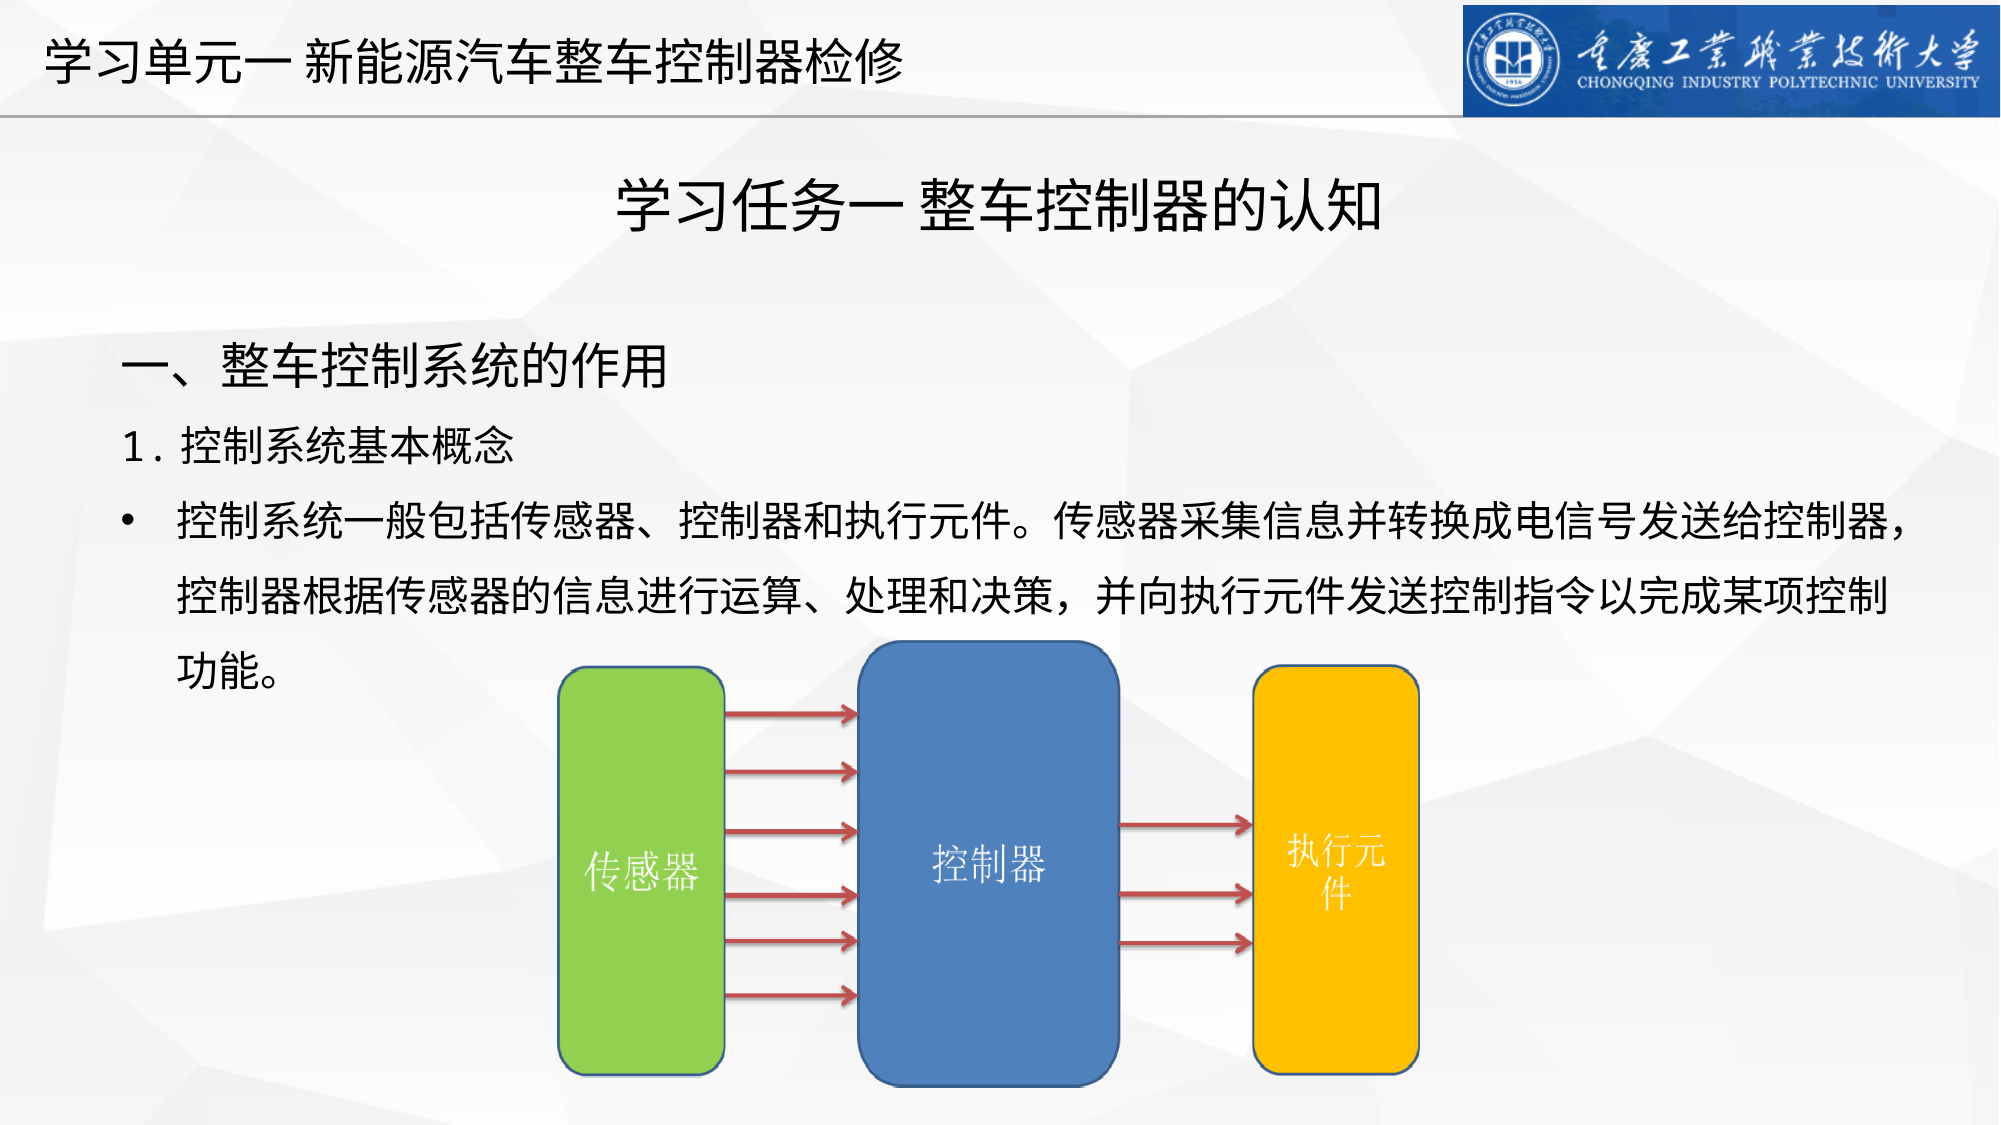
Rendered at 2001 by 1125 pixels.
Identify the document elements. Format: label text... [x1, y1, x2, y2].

picture [0, 0, 2001, 117]
picture [0, 118, 1999, 1125]
text_box 一、整车控制系统的作用 1.控制系统基本概念 控制系统一般包括传感器、控制器和执行元件。传感器采集信息并转换成电信号发送给控制器，控制器根据传感器的信息进行运算、处理和决策，并向执行元件发送控制指令以完成某项控制功能。 [105, 297, 1937, 882]
text_box 学习任务一 整车控制器的认知 [433, 161, 1567, 247]
